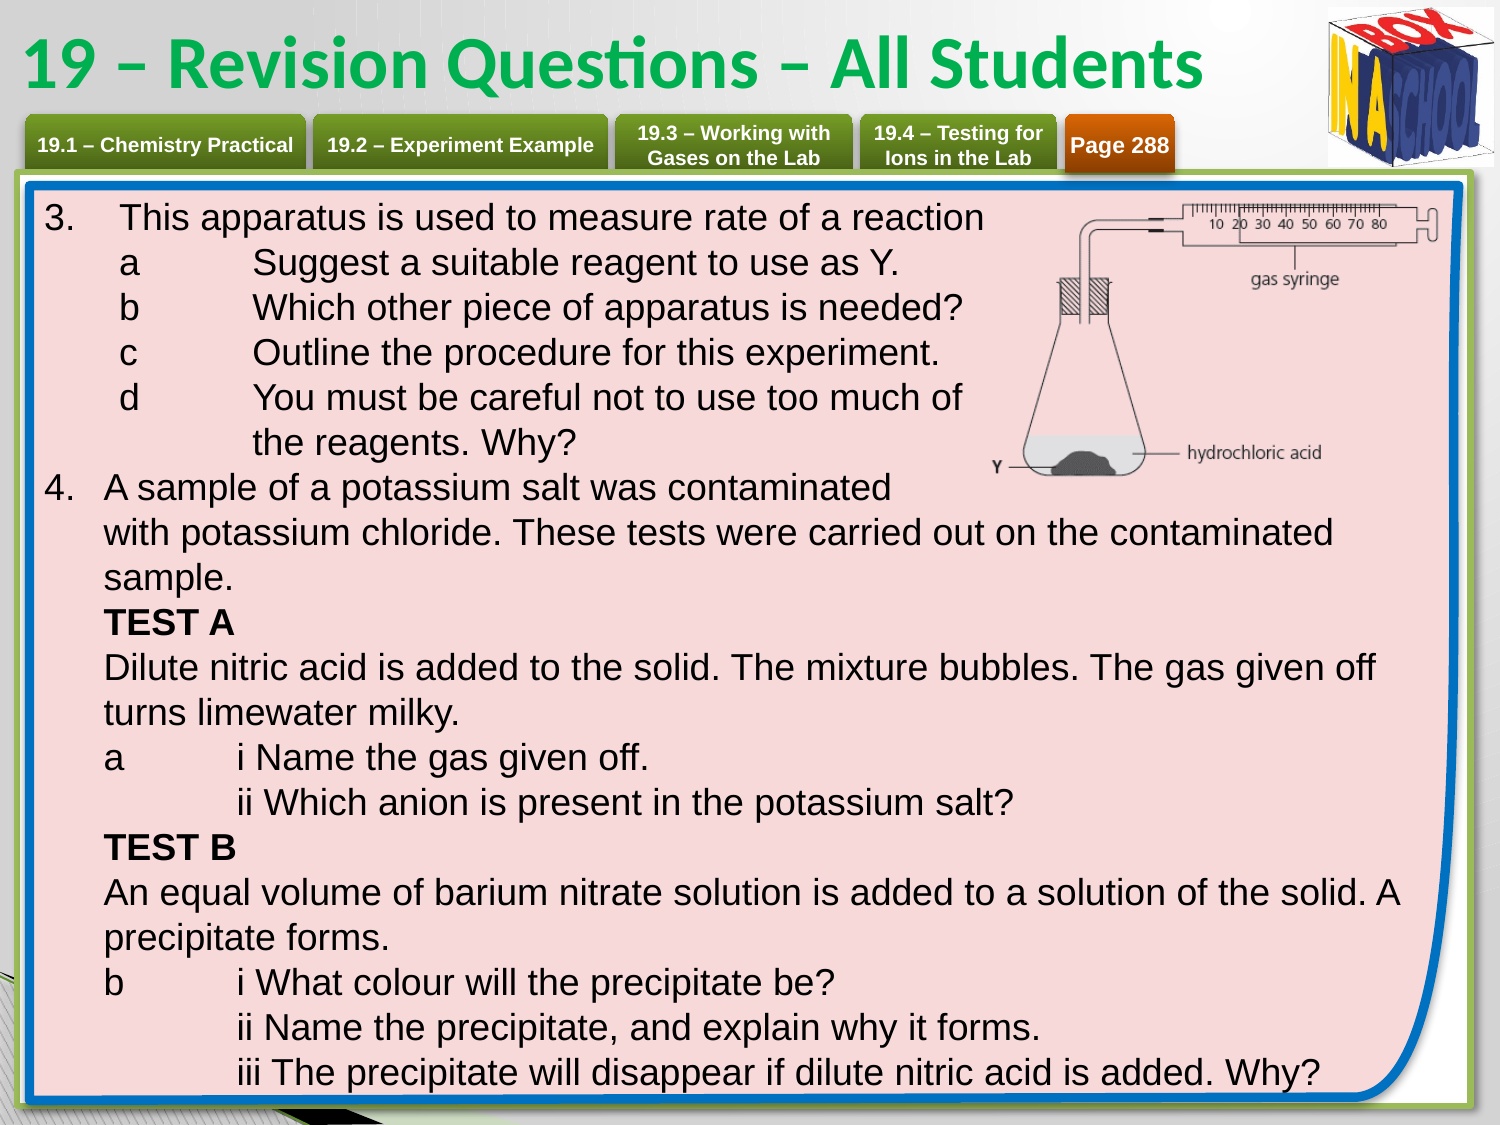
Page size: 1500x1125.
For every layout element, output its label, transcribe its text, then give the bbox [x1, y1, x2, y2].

picture [281, 1114, 303, 1125]
text_box Page 288 [1064, 113, 1176, 173]
text_box This apparatus is used to measure rate of a reaction. a Suggest a suitable reagent to use as Y. b Which other piece of apparatus is needed? c Outline the procedure for this experiment. d You must be careful not to use too much of the reagents. Why? A sample of a potassium salt was contaminated with potassium chloride. These tests were carried out on the contaminated sample. TEST A Dilute nitric acid is added to the solid. The mixture bubbles. The gas given off turns limewater milky. a i Name the gas given off. ii Which anion is present in the potassium salt? TEST B An equal volume of barium nitrate solution is added to a solution of the solid. A precipitate forms. b i What colour will the precipitate be? ii Name the precipitate, and explain why it forms. iii The precipitate will disappear if dilute nitric acid is added. Why? [29, 185, 1459, 1101]
picture [985, 196, 1448, 481]
title 19 – Revision Questions – All Students [5, 7, 1270, 110]
picture [1328, 7, 1495, 167]
